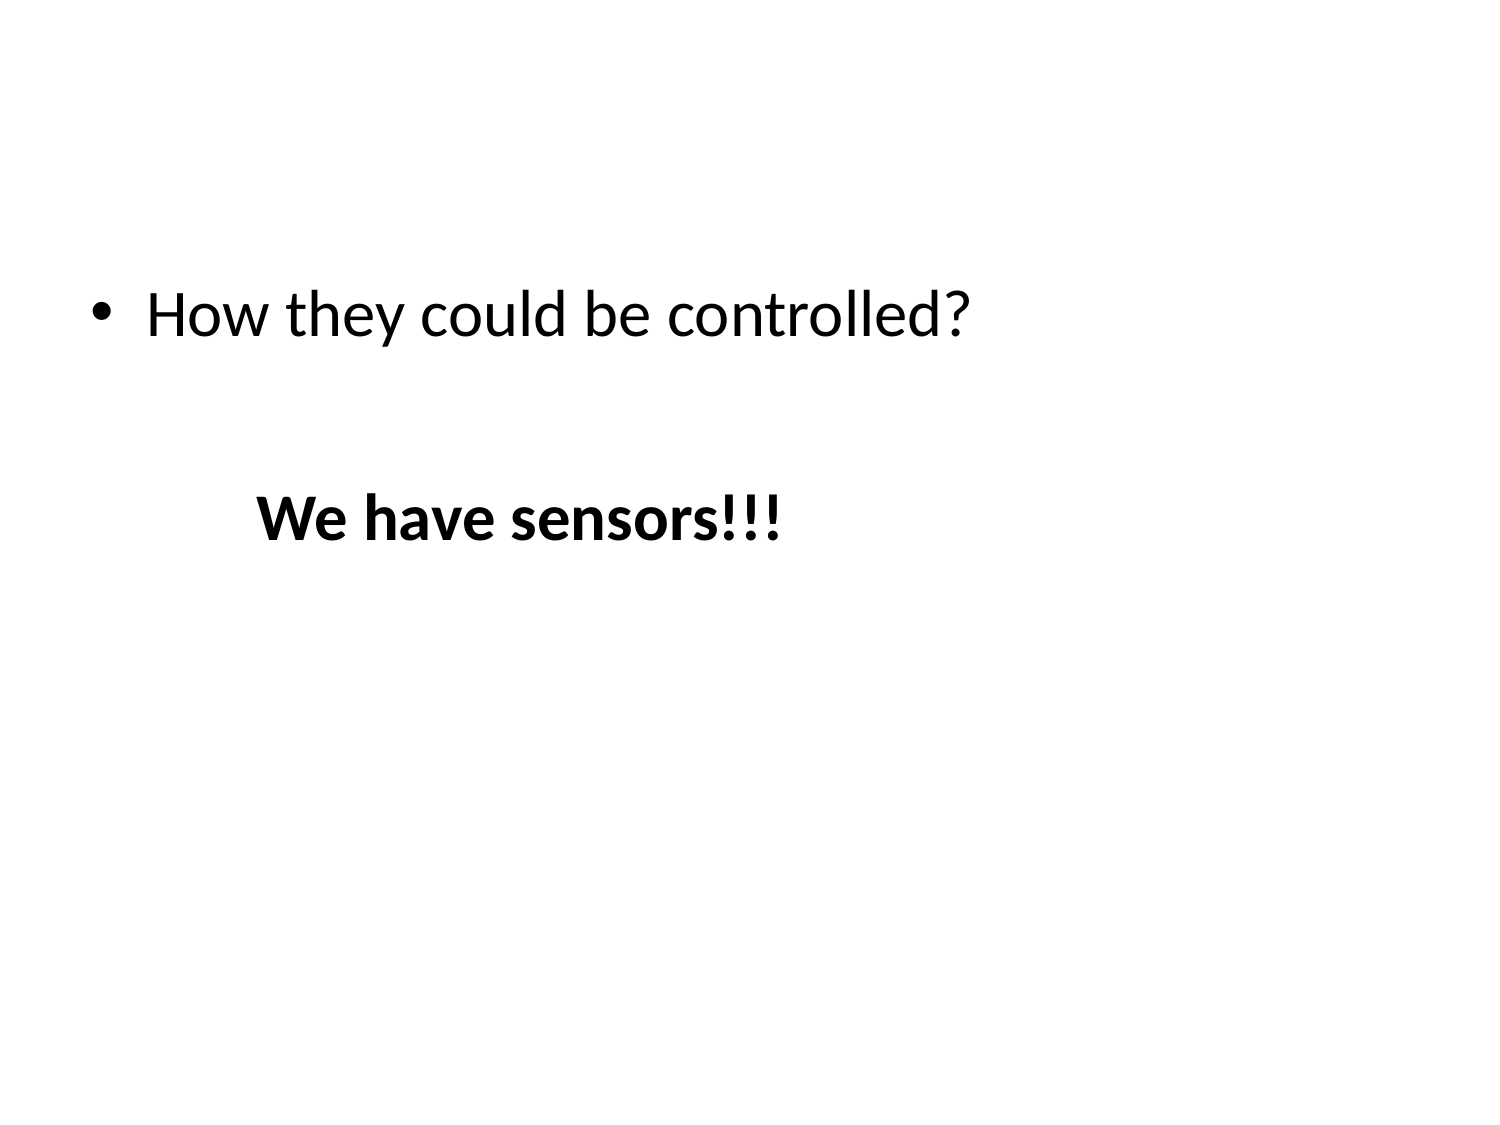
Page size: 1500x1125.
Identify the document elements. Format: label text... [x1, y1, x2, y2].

text_box We have sensors!!! [242, 466, 1010, 562]
list How they could be controlled? [75, 262, 1425, 409]
